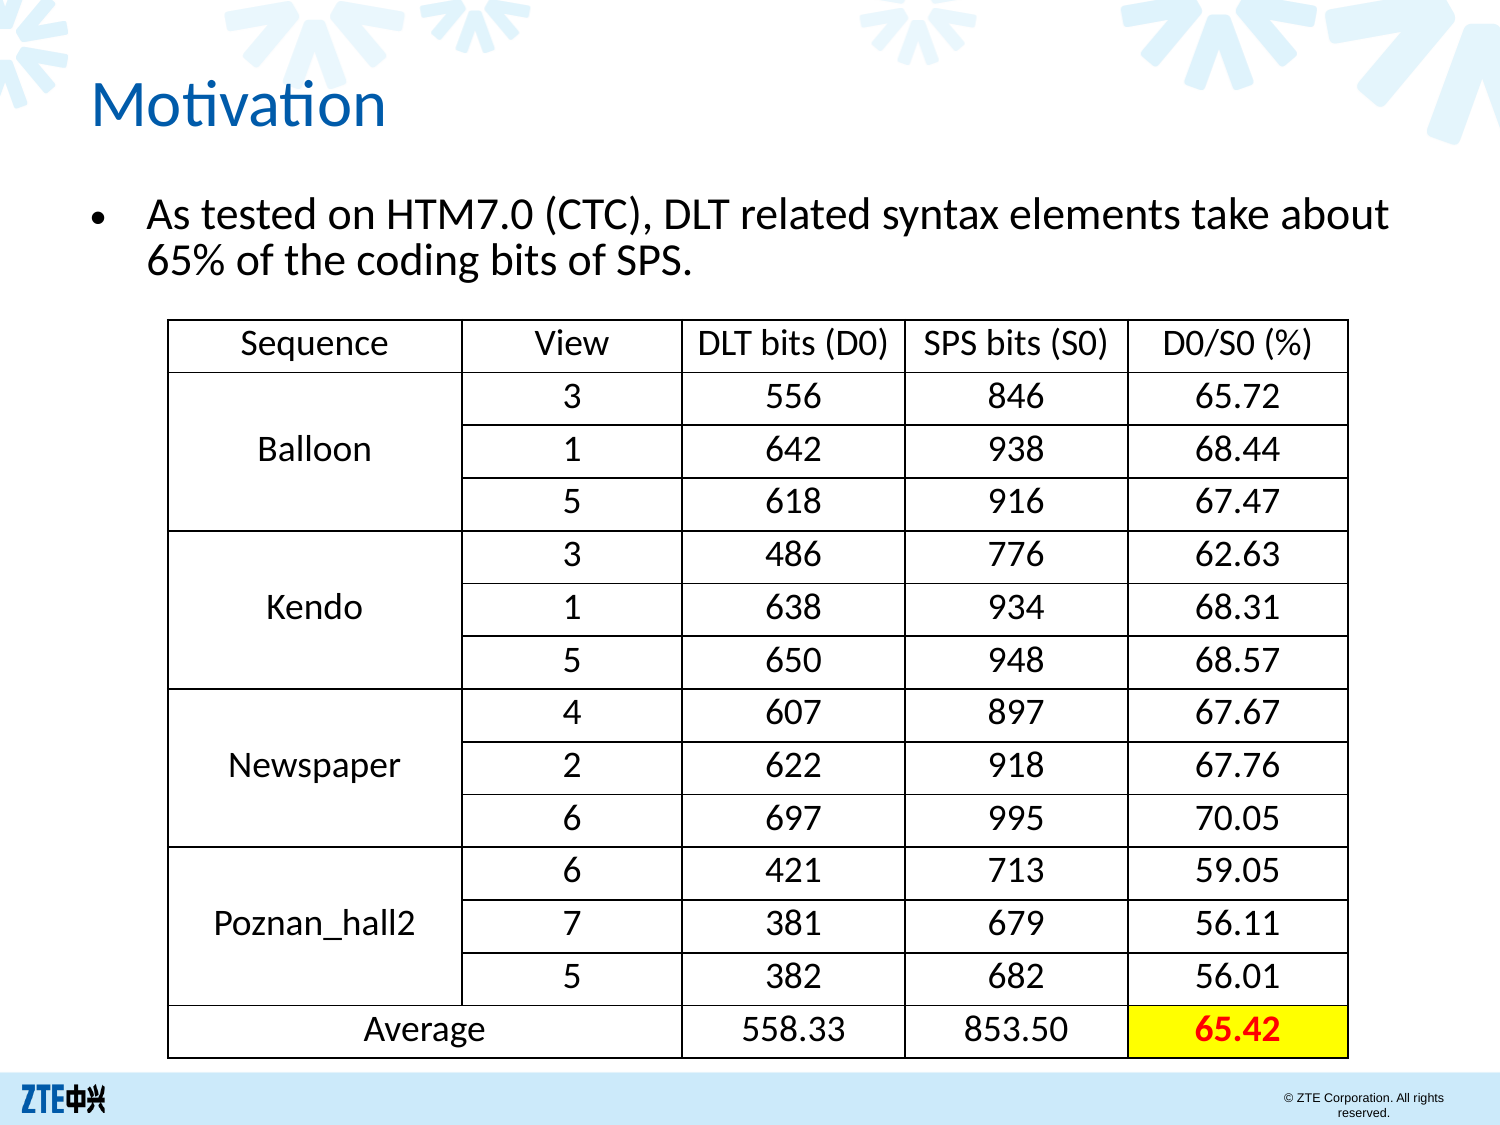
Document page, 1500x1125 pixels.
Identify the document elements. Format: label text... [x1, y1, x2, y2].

table_cell 897 [906, 690, 1127, 741]
table_cell 558.33 [683, 1006, 904, 1057]
table_cell 56.11 [1129, 901, 1347, 952]
table_cell 948 [906, 637, 1127, 688]
table_cell 68.44 [1129, 426, 1347, 477]
table_cell 618 [683, 479, 904, 530]
table_cell 5 [463, 954, 681, 1005]
table_cell 697 [683, 795, 904, 846]
table_cell 65.42 [1129, 1006, 1347, 1057]
table_cell 6 [463, 848, 681, 899]
table_cell 1 [463, 426, 681, 477]
table_cell 5 [463, 637, 681, 688]
table_cell 1 [463, 584, 681, 635]
table_cell 679 [906, 901, 1127, 952]
table_cell 67.76 [1129, 743, 1347, 794]
table_cell 65.72 [1129, 373, 1347, 424]
table_cell 713 [906, 848, 1127, 899]
table_cell 486 [683, 532, 904, 583]
table_header View [463, 321, 681, 372]
title Motivation [75, 25, 1425, 175]
table_cell 938 [906, 426, 1127, 477]
table_cell 642 [683, 426, 904, 477]
table_header D0/S0 (%) [1129, 321, 1347, 372]
table_cell 916 [906, 479, 1127, 530]
table_header Sequence [169, 321, 461, 372]
table_cell 650 [683, 637, 904, 688]
table_cell 853.50 [906, 1006, 1127, 1057]
table_cell 68.31 [1129, 584, 1347, 635]
table_cell Average [169, 1006, 681, 1057]
table_cell 3 [463, 532, 681, 583]
list As tested on HTM7.0 (CTC), DLT related syntax elements take about 65% of the coding bits of SPS. [75, 187, 1425, 930]
table_cell 56.01 [1129, 954, 1347, 1005]
table_cell Kendo [169, 532, 461, 688]
table_cell 7 [463, 901, 681, 952]
table_cell 776 [906, 532, 1127, 583]
table_cell 6 [463, 795, 681, 846]
picture [0, 0, 1500, 1125]
table_cell 846 [906, 373, 1127, 424]
table_cell 59.05 [1129, 848, 1347, 899]
table_cell 5 [463, 479, 681, 530]
table_cell 67.67 [1129, 690, 1347, 741]
table_cell 607 [683, 690, 904, 741]
table_cell 3 [463, 373, 681, 424]
table_cell Newspaper [169, 690, 461, 846]
table_cell 622 [683, 743, 904, 794]
table_cell 70.05 [1129, 795, 1347, 846]
table_cell 67.47 [1129, 479, 1347, 530]
table_cell 995 [906, 795, 1127, 846]
table_cell 68.57 [1129, 637, 1347, 688]
table_cell 556 [683, 373, 904, 424]
table_cell 2 [463, 743, 681, 794]
table_header DLT bits (D0) [683, 321, 904, 372]
table_cell 421 [683, 848, 904, 899]
table_cell Poznan_hall2 [169, 848, 461, 1005]
table_cell 381 [683, 901, 904, 952]
table_header SPS bits (S0) [906, 321, 1127, 372]
table_cell 62.63 [1129, 532, 1347, 583]
table_cell 682 [906, 954, 1127, 1005]
table_cell 4 [463, 690, 681, 741]
table_cell 382 [683, 954, 904, 1005]
table_cell Balloon [169, 373, 461, 530]
table_cell 638 [683, 584, 904, 635]
table_cell 918 [906, 743, 1127, 794]
table_cell 934 [906, 584, 1127, 635]
